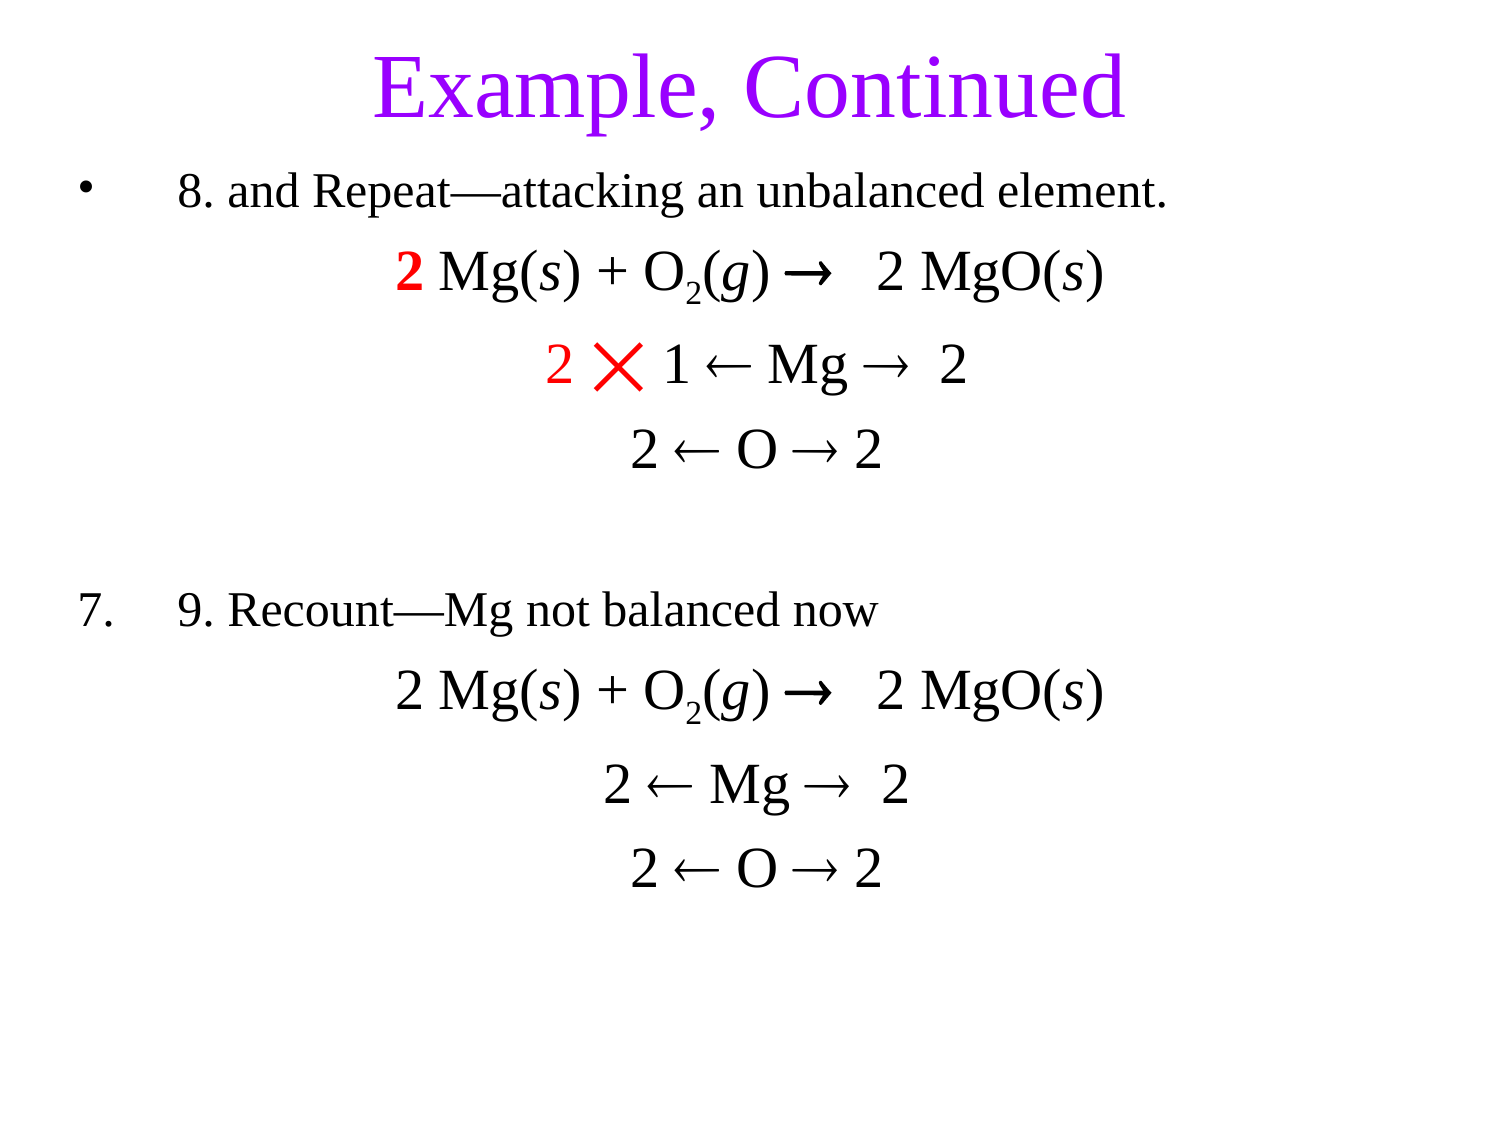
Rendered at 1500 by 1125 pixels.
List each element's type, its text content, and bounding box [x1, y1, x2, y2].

text_box Example, Continued [112, 12, 1388, 149]
text_box 8. and Repeat—attacking an unbalanced element. 2 Mg(s) + O2(g)  2 MgO(s) 2 ⨉ 1  Mg 2 2  O  2 9. Recount—Mg not balanced now 2 Mg(s) + O2(g)  2 MgO(s) 2  Mg 2 2  O  2 [62, 149, 1438, 1075]
